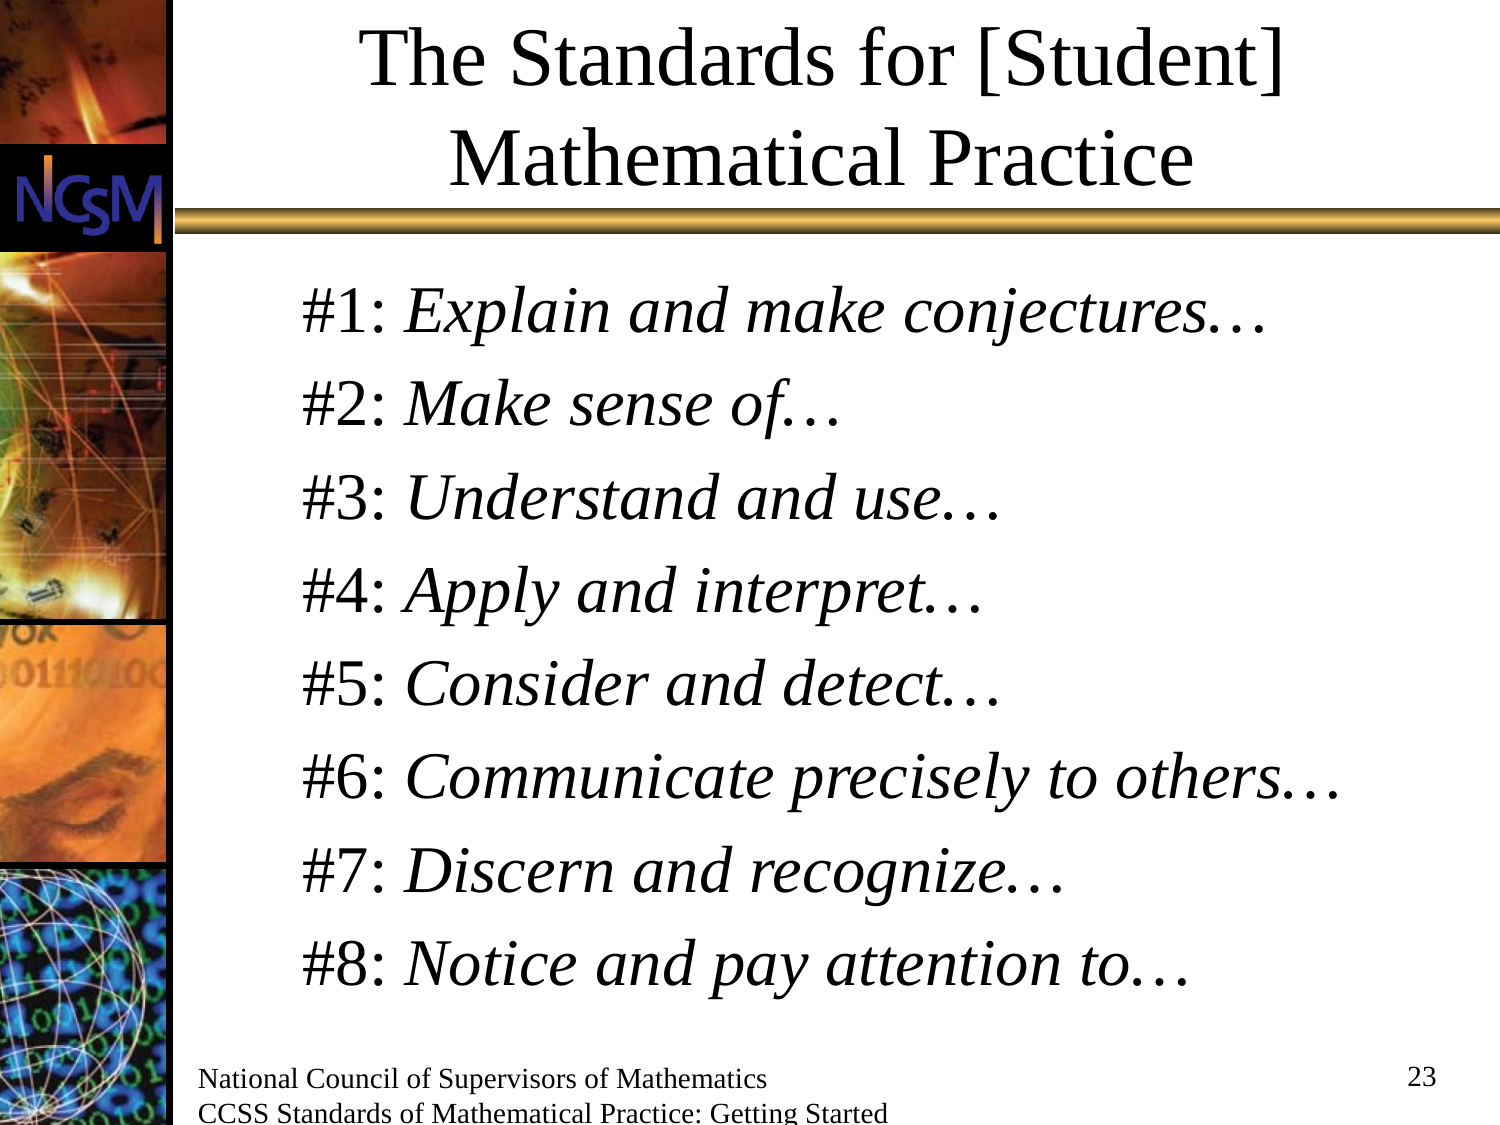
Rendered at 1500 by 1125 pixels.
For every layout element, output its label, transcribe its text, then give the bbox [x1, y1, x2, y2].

picture [0, 625, 166, 862]
slide_number 23 [1379, 1049, 1453, 1125]
picture [0, 869, 166, 1125]
title The Standards for [Student] Mathematical Practice [185, 0, 1461, 205]
subtitle #1: Explain and make conjectures… #2: Make sense of… #3: Understand and use… #4: Apply and interpret… #5: Consider and detect… #6: Communicate precisely to others… #7: Discern and recognize… #8: Notice and pay attention to… [287, 258, 1500, 937]
picture [0, 0, 167, 619]
